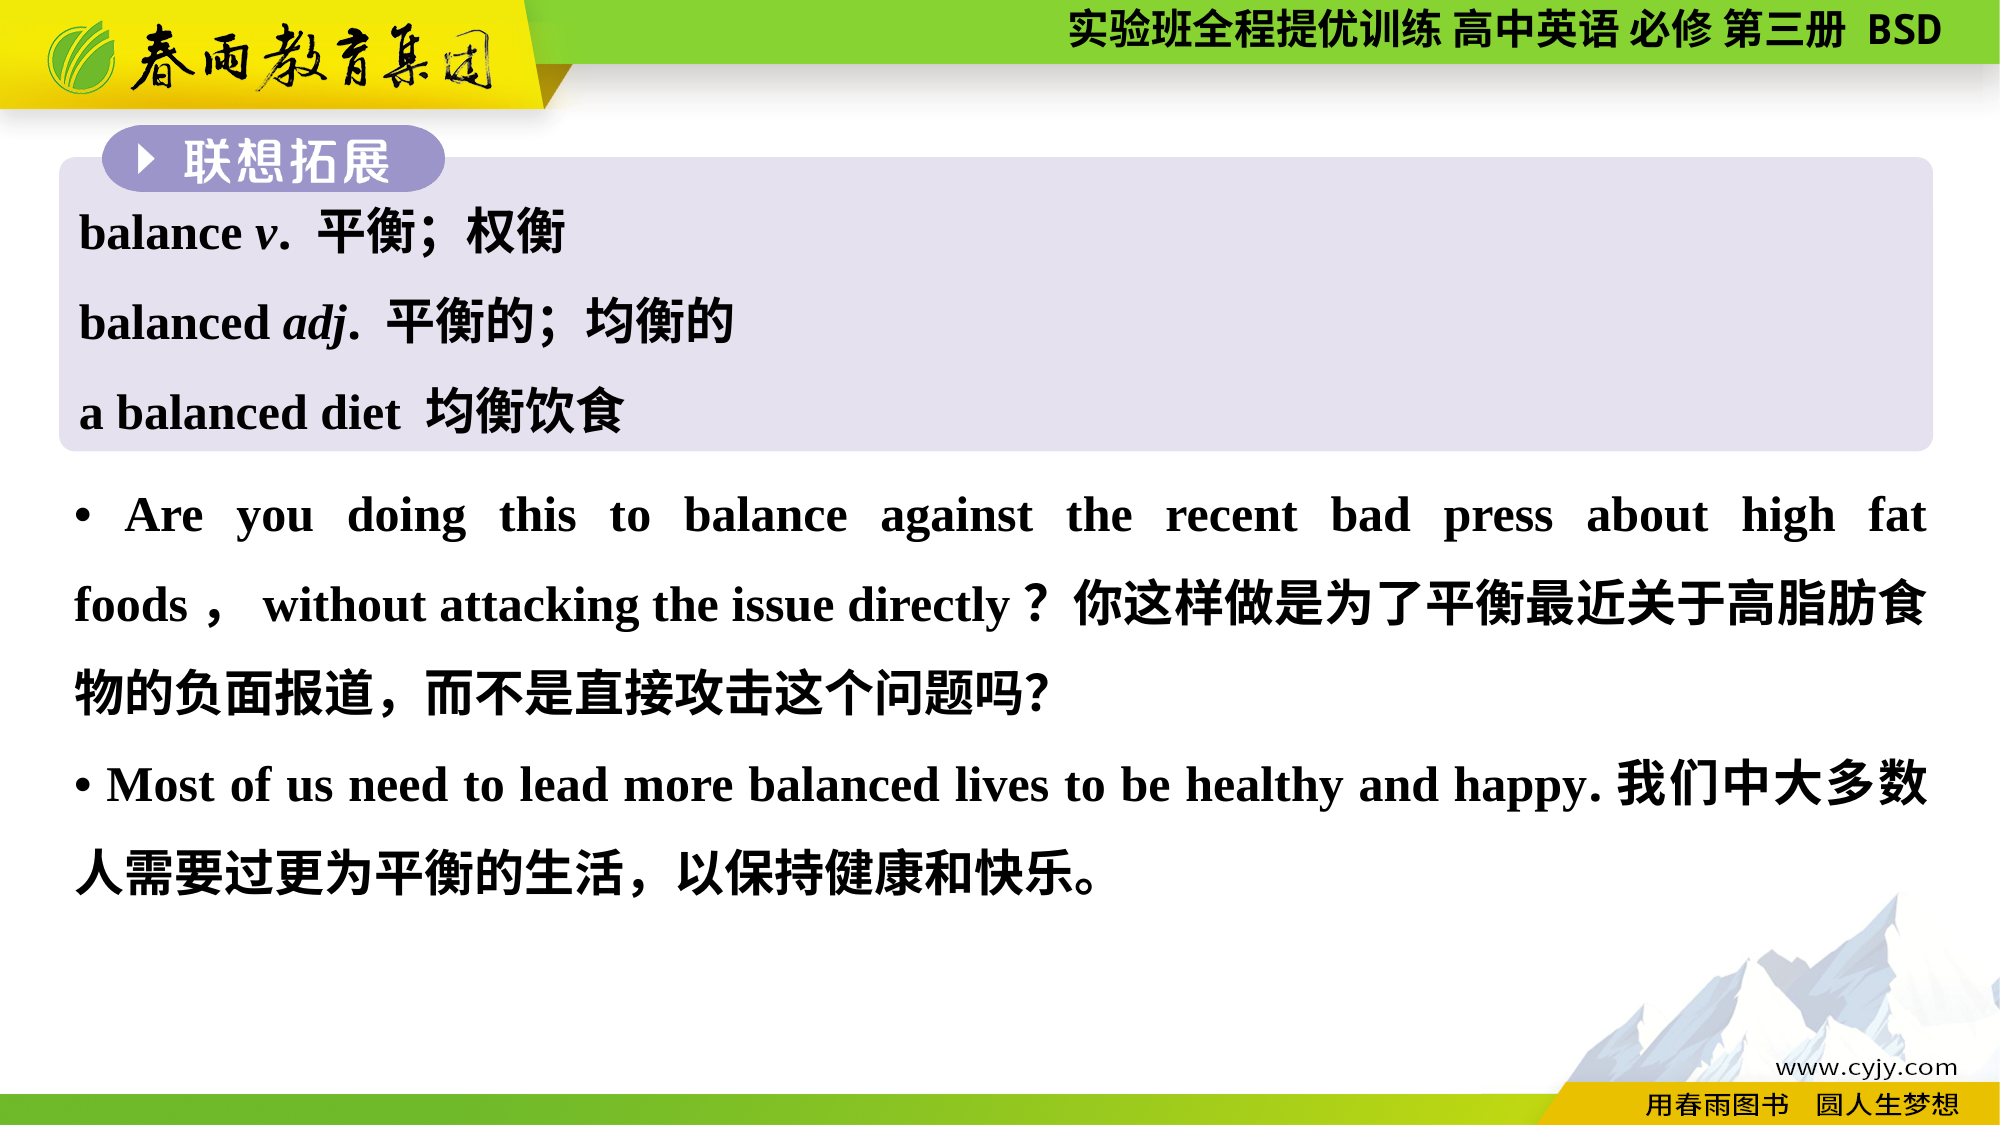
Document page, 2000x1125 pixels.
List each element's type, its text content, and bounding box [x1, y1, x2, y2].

text_box balance v. 平衡；权衡 balanced adj. 平衡的；均衡的 a balanced diet 均衡饮食 [59, 157, 1934, 444]
picture [0, 0, 2000, 1125]
list • Are you doing this to balance against the recent bad press about high fat foods，without attacking the issue directly？你这样做是为了平衡最近关于高脂肪食物的负面报道，而不是直接攻击这个问题吗？ • Most of us need to lead more balanced lives to be healthy and happy.我们中大多数人需要过更为平衡的生活，以保持健康和快乐。 [59, 444, 1944, 903]
